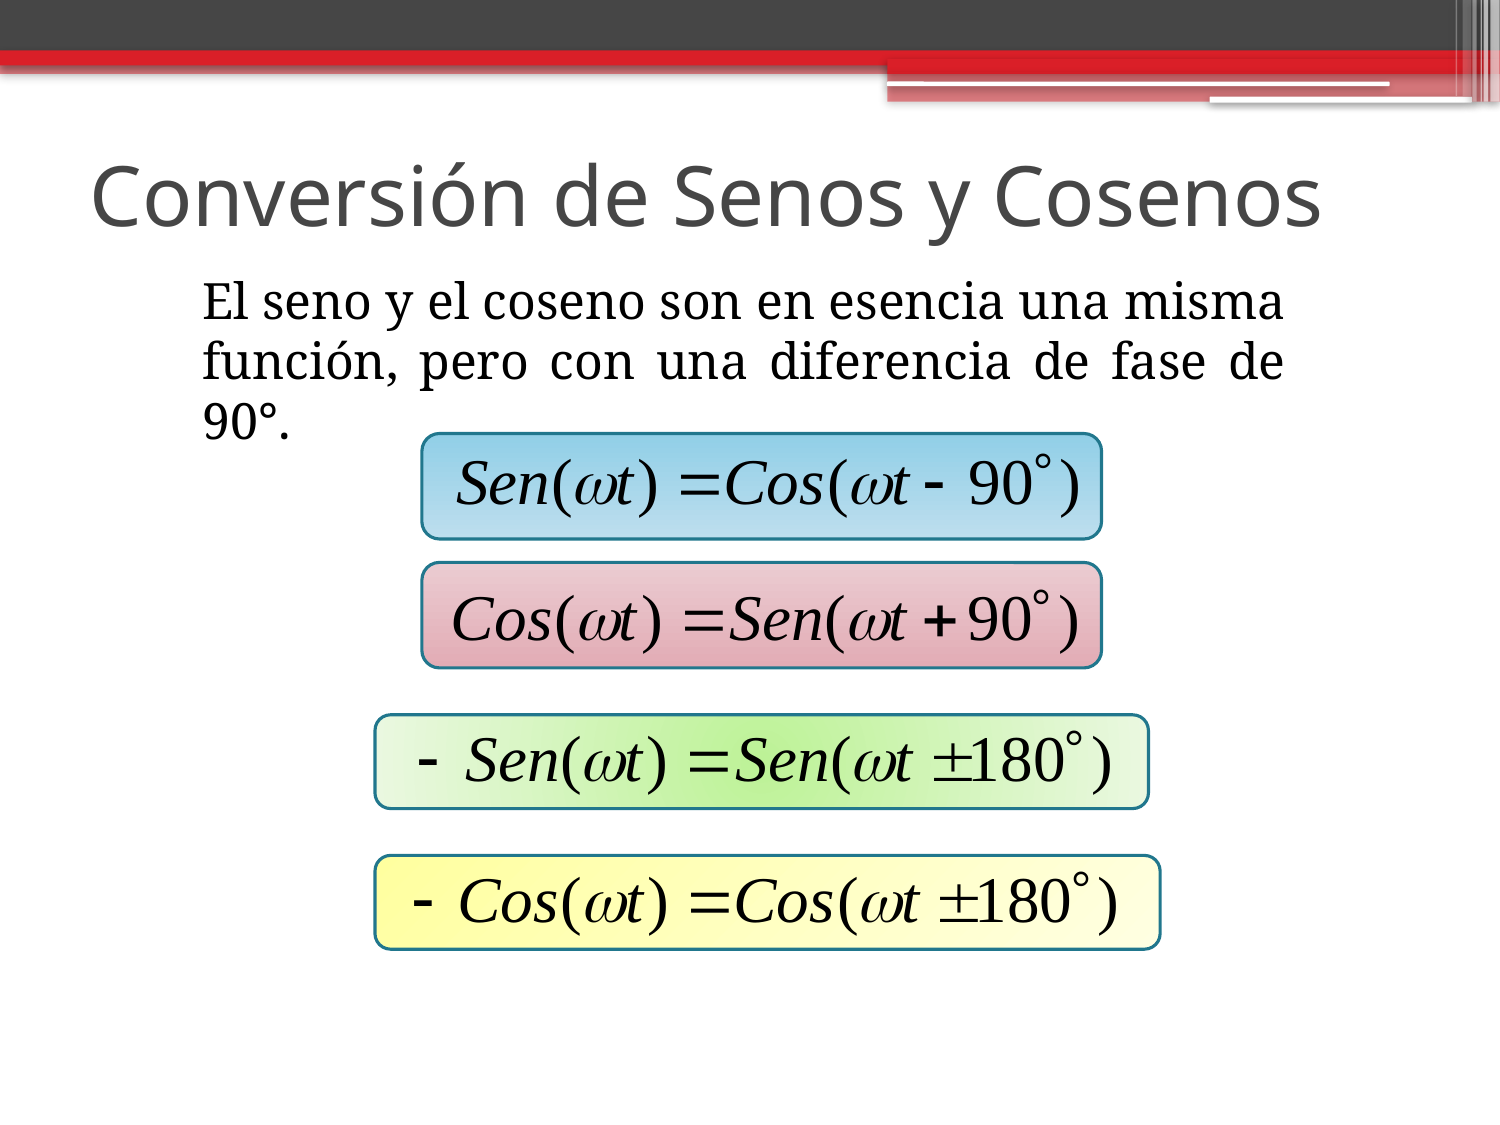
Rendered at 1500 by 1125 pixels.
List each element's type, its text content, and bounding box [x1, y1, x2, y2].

text_box [420, 560, 1104, 670]
text_box [1097, 457, 1104, 536]
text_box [442, 580, 1091, 669]
text_box [420, 457, 443, 541]
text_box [402, 861, 1131, 950]
text_box [373, 853, 1162, 951]
text_box El seno y el coseno son en esencia una misma función, pero con una diferencia de fase de 90°. [187, 262, 1301, 457]
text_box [445, 445, 1093, 533]
title Conversión de Senos y Cosenos [75, 105, 1425, 281]
text_box [373, 713, 1151, 811]
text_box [407, 721, 1126, 809]
